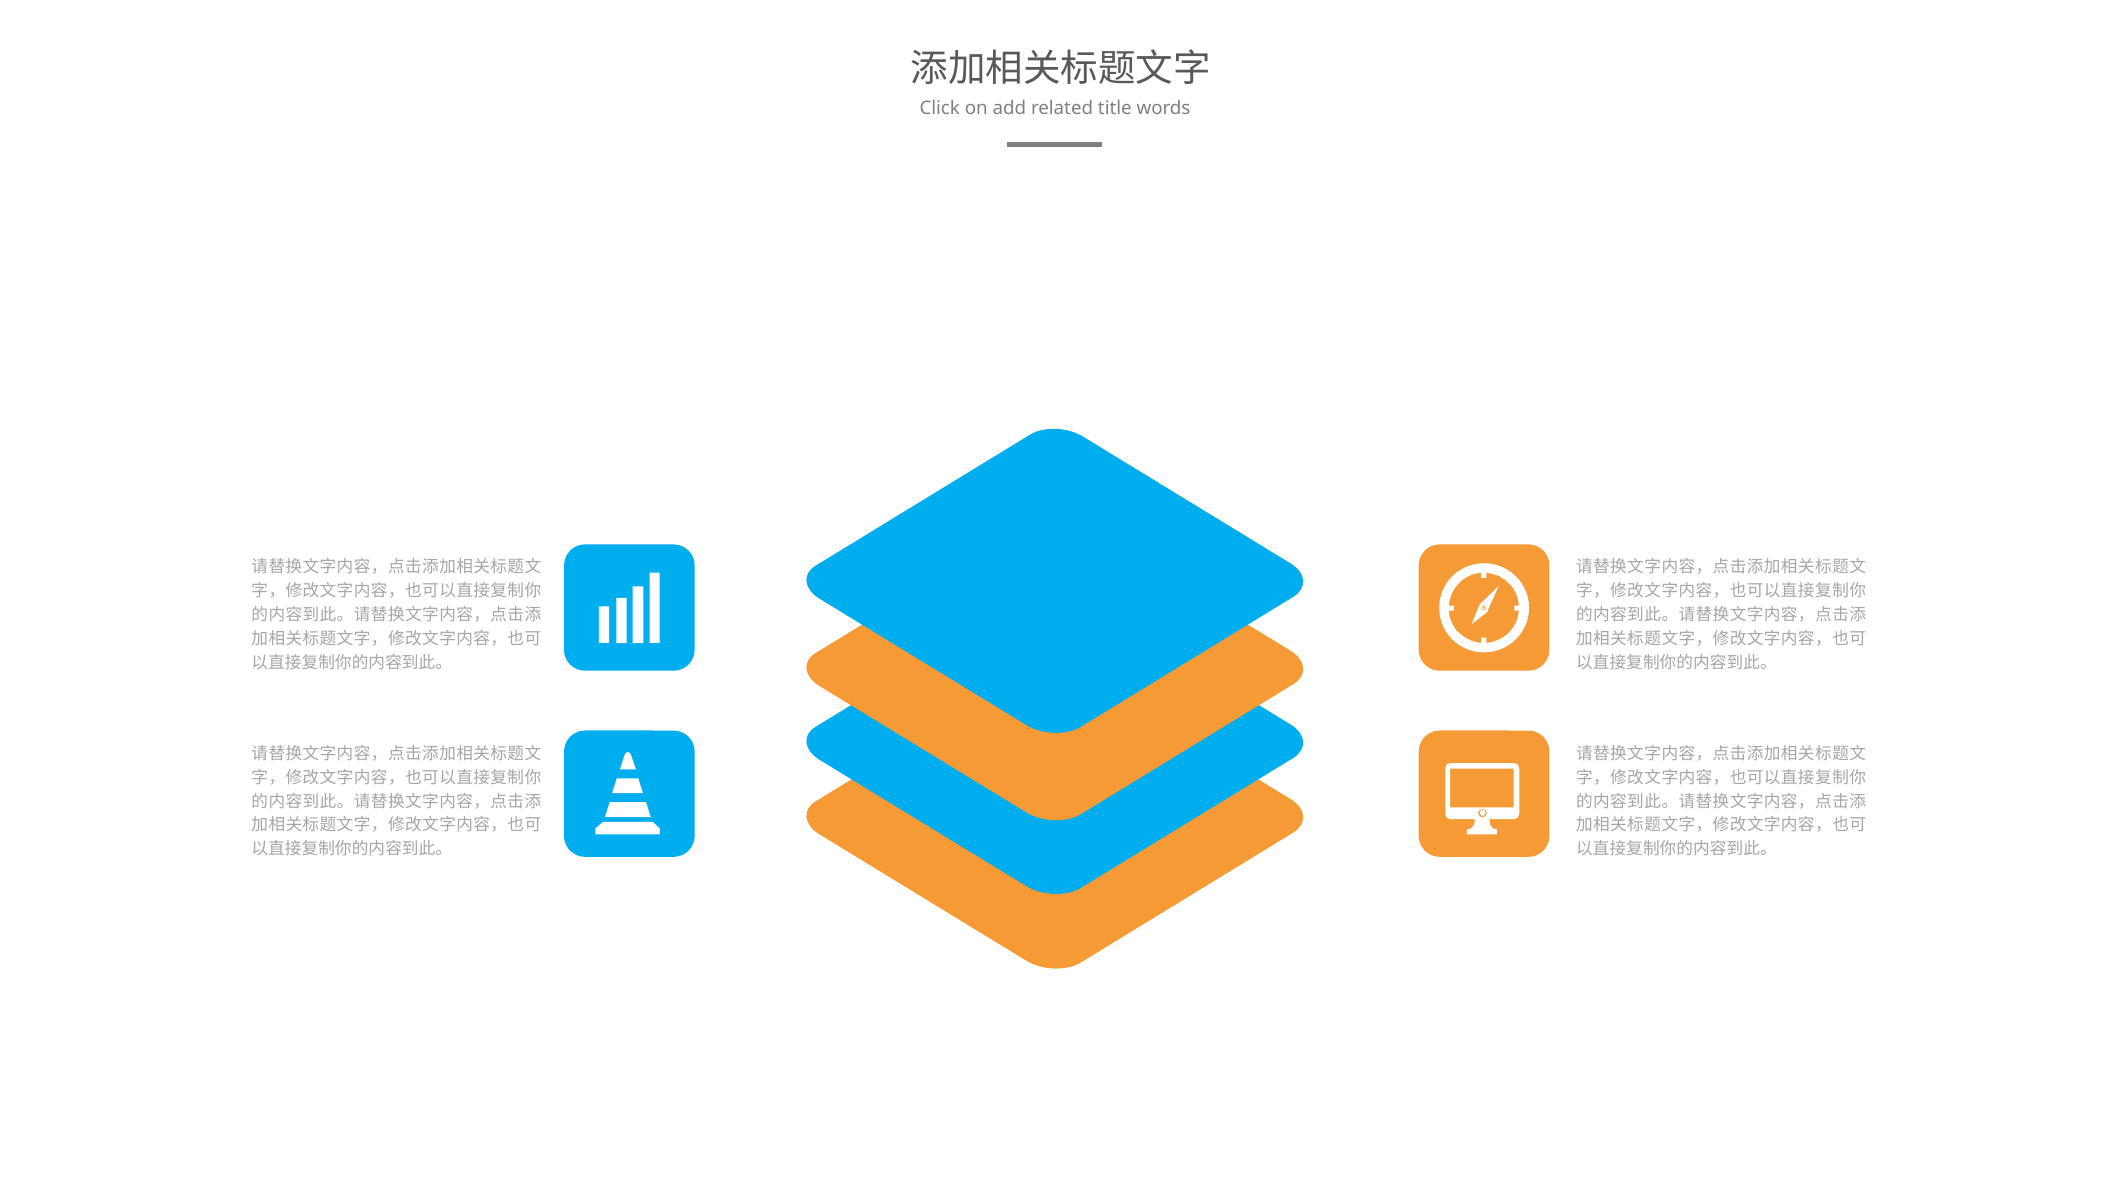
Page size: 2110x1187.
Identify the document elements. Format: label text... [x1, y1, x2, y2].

text_box [1417, 543, 1551, 672]
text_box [1445, 763, 1520, 835]
text_box 请替换文字内容，点击添加相关标题文字，修改文字内容，也可以直接复制你的内容到此。请替换文字内容，点击添加相关标题文字，修改文字内容，也可以直接复制你的内容到此。 [251, 738, 542, 859]
text_box [619, 752, 636, 770]
text_box 请替换文字内容，点击添加相关标题文字，修改文字内容，也可以直接复制你的内容到此。请替换文字内容，点击添加相关标题文字，修改文字内容，也可以直接复制你的内容到此。 [1575, 738, 1867, 859]
text_box [562, 543, 696, 672]
text_box [612, 778, 644, 794]
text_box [598, 572, 660, 644]
text_box [806, 705, 1304, 894]
text_box 添加相关标题文字 [877, 37, 1245, 95]
text_box 请替换文字内容，点击添加相关标题文字，修改文字内容，也可以直接复制你的内容到此。请替换文字内容，点击添加相关标题文字，修改文字内容，也可以直接复制你的内容到此。 [251, 552, 542, 673]
text_box [595, 821, 660, 835]
text_box [562, 729, 696, 858]
text_box [806, 779, 1304, 969]
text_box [1439, 563, 1530, 653]
text_box [604, 802, 651, 818]
text_box [1417, 729, 1551, 858]
text_box 请替换文字内容，点击添加相关标题文字，修改文字内容，也可以直接复制你的内容到此。请替换文字内容，点击添加相关标题文字，修改文字内容，也可以直接复制你的内容到此。 [1575, 552, 1867, 673]
text_box Click on add related title words [877, 89, 1232, 124]
text_box [806, 428, 1304, 733]
text_box [806, 625, 1304, 821]
